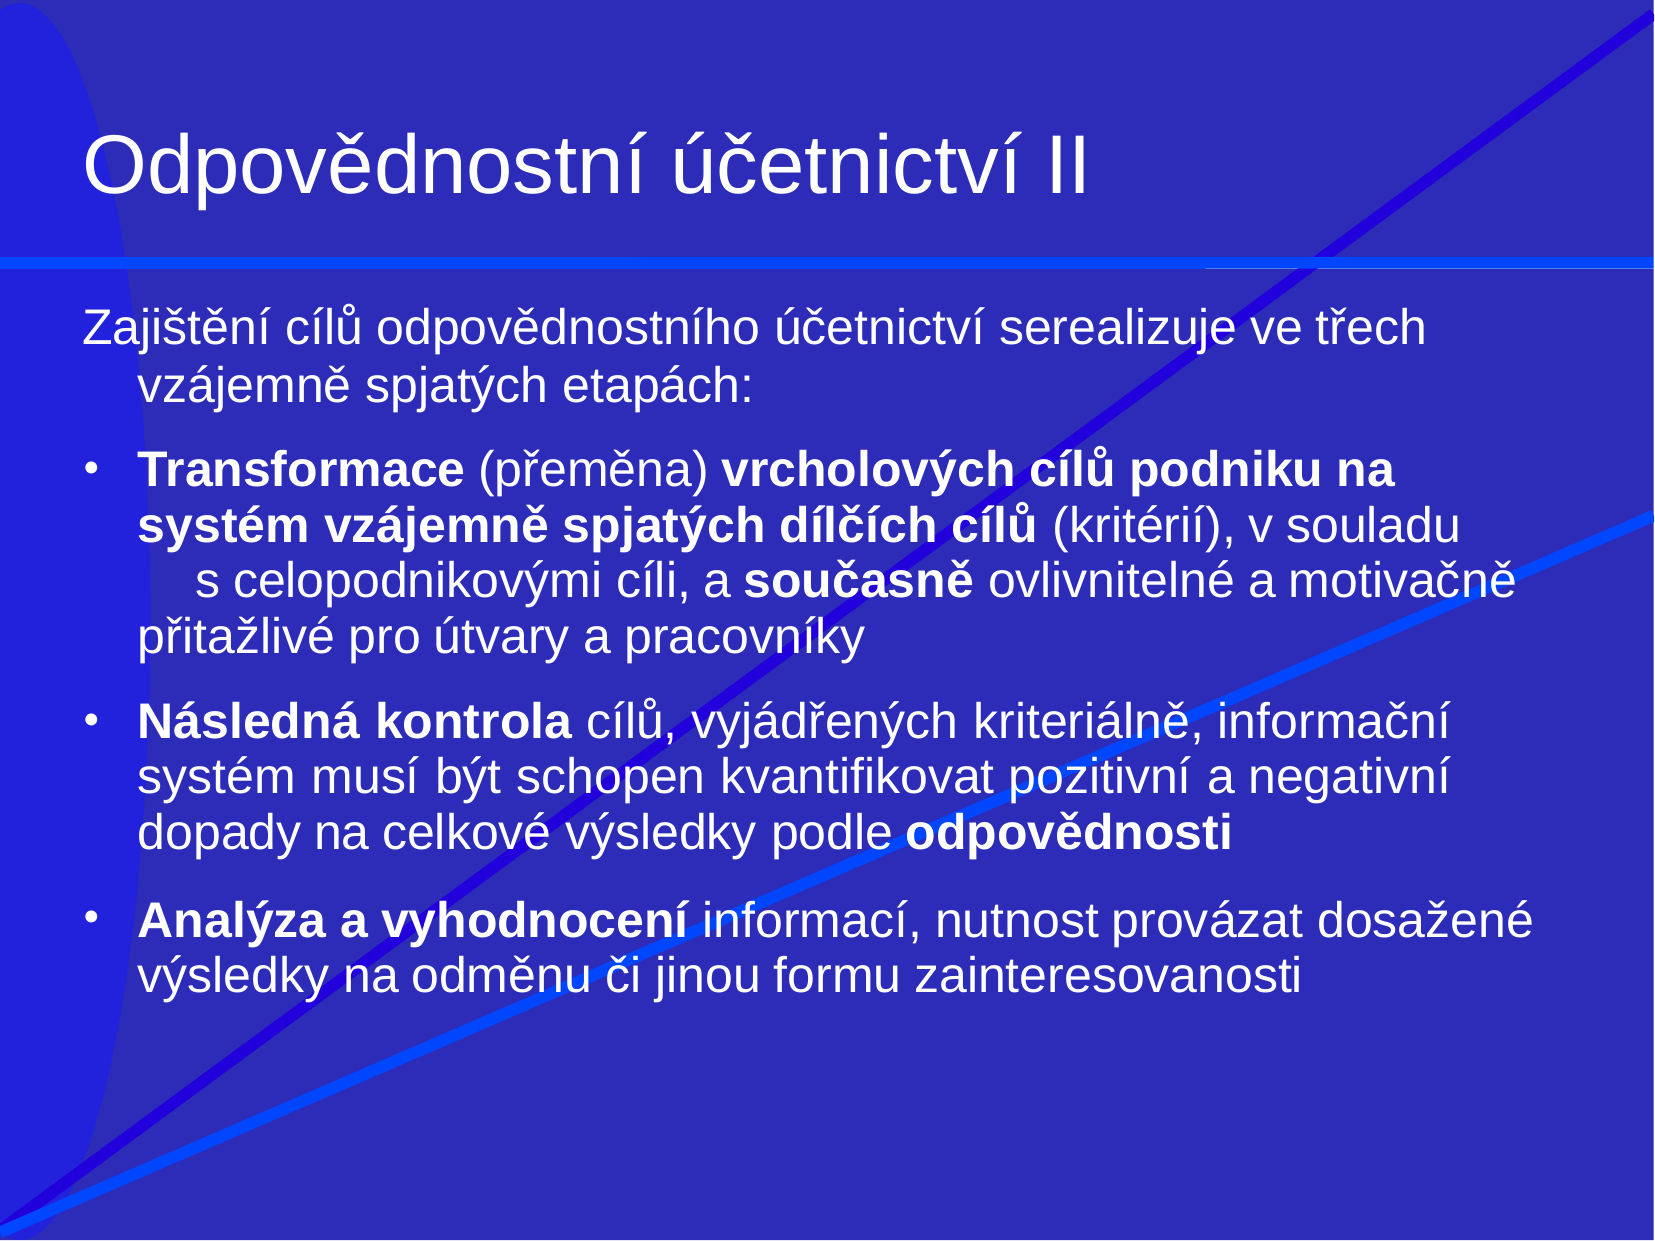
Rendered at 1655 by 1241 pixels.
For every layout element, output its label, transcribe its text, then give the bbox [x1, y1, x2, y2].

text_box Zajištění cílů odpovědnostního účetnictví serealizuje ve třech vzájemně spjatých etapách: Transformace (přeměna) vrcholových cílů podniku na systém vzájemně spjatých dílčích cílů (kritérií), v souladu s celopodnikovými cíli, a současně ovlivnitelné a motivačně přitažlivé pro útvary a pracovníky Následná kontrola cílů, vyjádřených kriteriálně, informační systém musí být schopen kvantifikovat pozitivní a negativní dopady na celkové výsledky podle odpovědnosti Analýza a vyhodnocení informací, nutnost provázat dosažené výsledky na odměnu či jinou formu zainteresovanosti [80, 296, 1540, 1003]
title Odpovědnostní účetnictví II [80, 64, 1574, 318]
